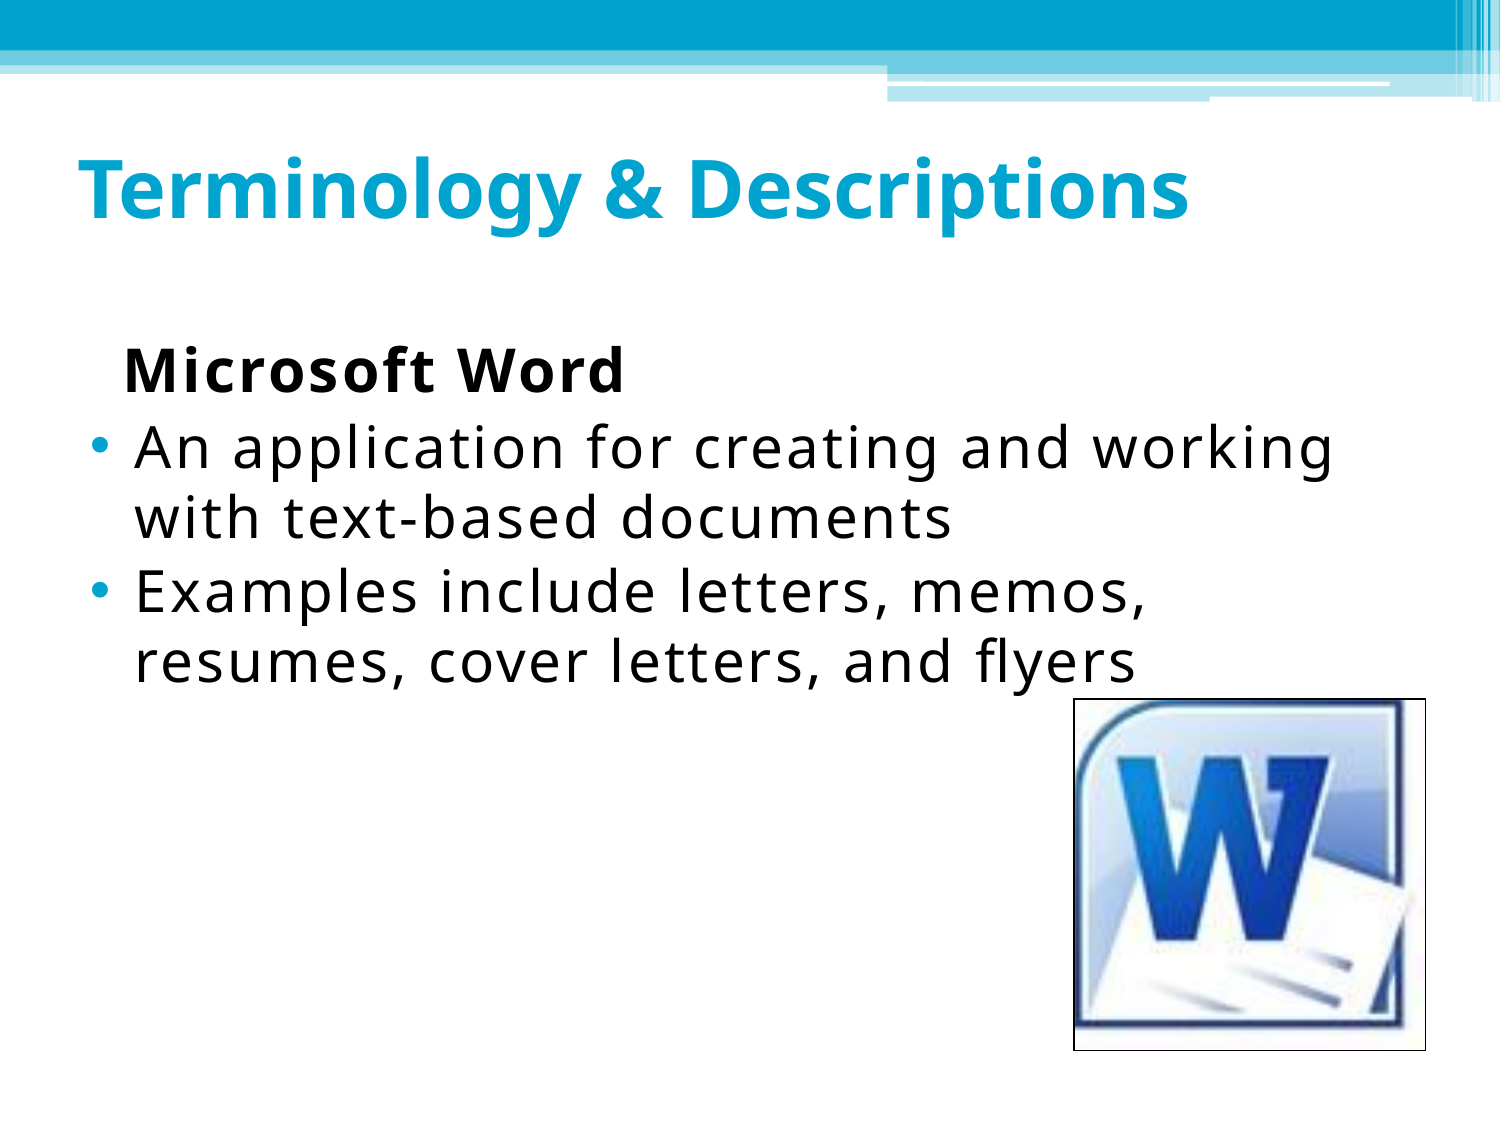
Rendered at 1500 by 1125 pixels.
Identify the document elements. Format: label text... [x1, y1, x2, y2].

list Microsoft Word An application for creating and working with text-based documents Examples include letters, memos, resumes, cover letters, and flyers [75, 324, 1418, 1038]
title Terminology & Descriptions [62, 99, 1405, 273]
picture [1074, 699, 1425, 1050]
